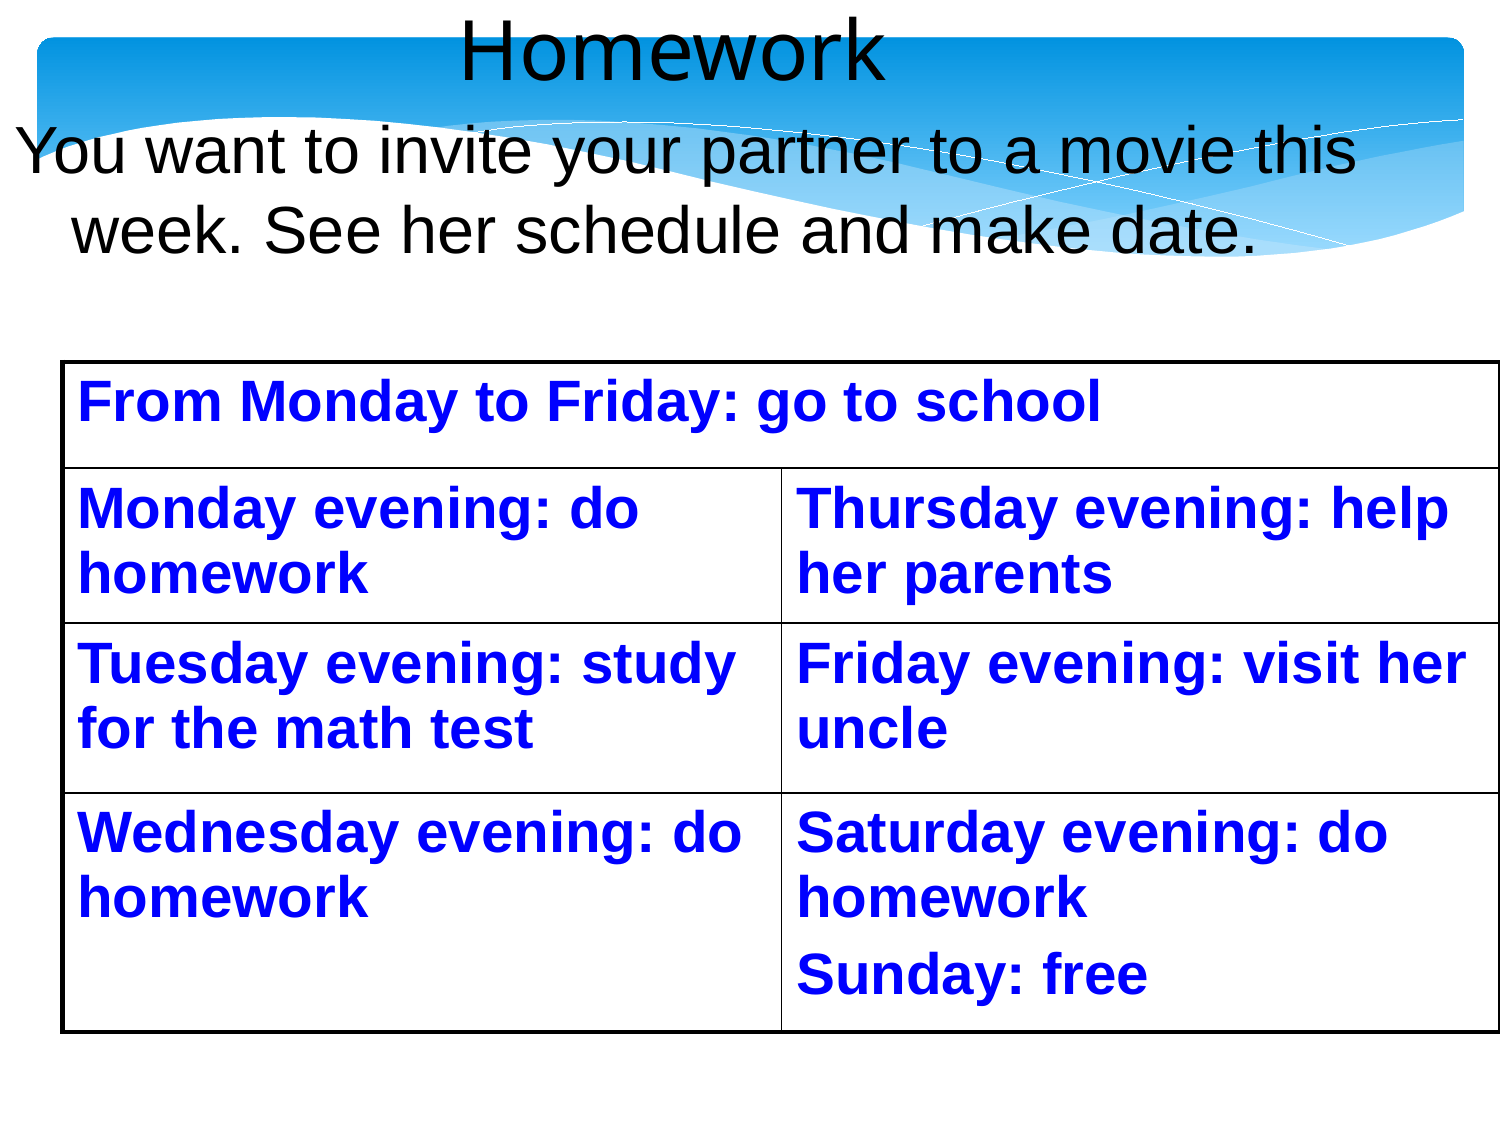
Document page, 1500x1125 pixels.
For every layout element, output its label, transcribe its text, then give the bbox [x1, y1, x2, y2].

table_cell Saturday evening: do homework Sunday: free [782, 794, 1498, 1030]
table_cell Thursday evening: help her parents [782, 469, 1498, 622]
table_cell Wednesday evening: do homework [65, 794, 781, 1030]
table_cell Tuesday evening: study for the math test [65, 624, 781, 792]
table_header From Monday to Friday: go to school [65, 364, 1498, 467]
text_box Homework [442, 0, 927, 95]
table_cell Friday evening: visit her uncle [782, 624, 1498, 792]
table_cell Monday evening: do homework [65, 469, 781, 622]
text_box You want to invite your partner to a movie this week. See her schedule and make date. [0, 99, 1424, 268]
